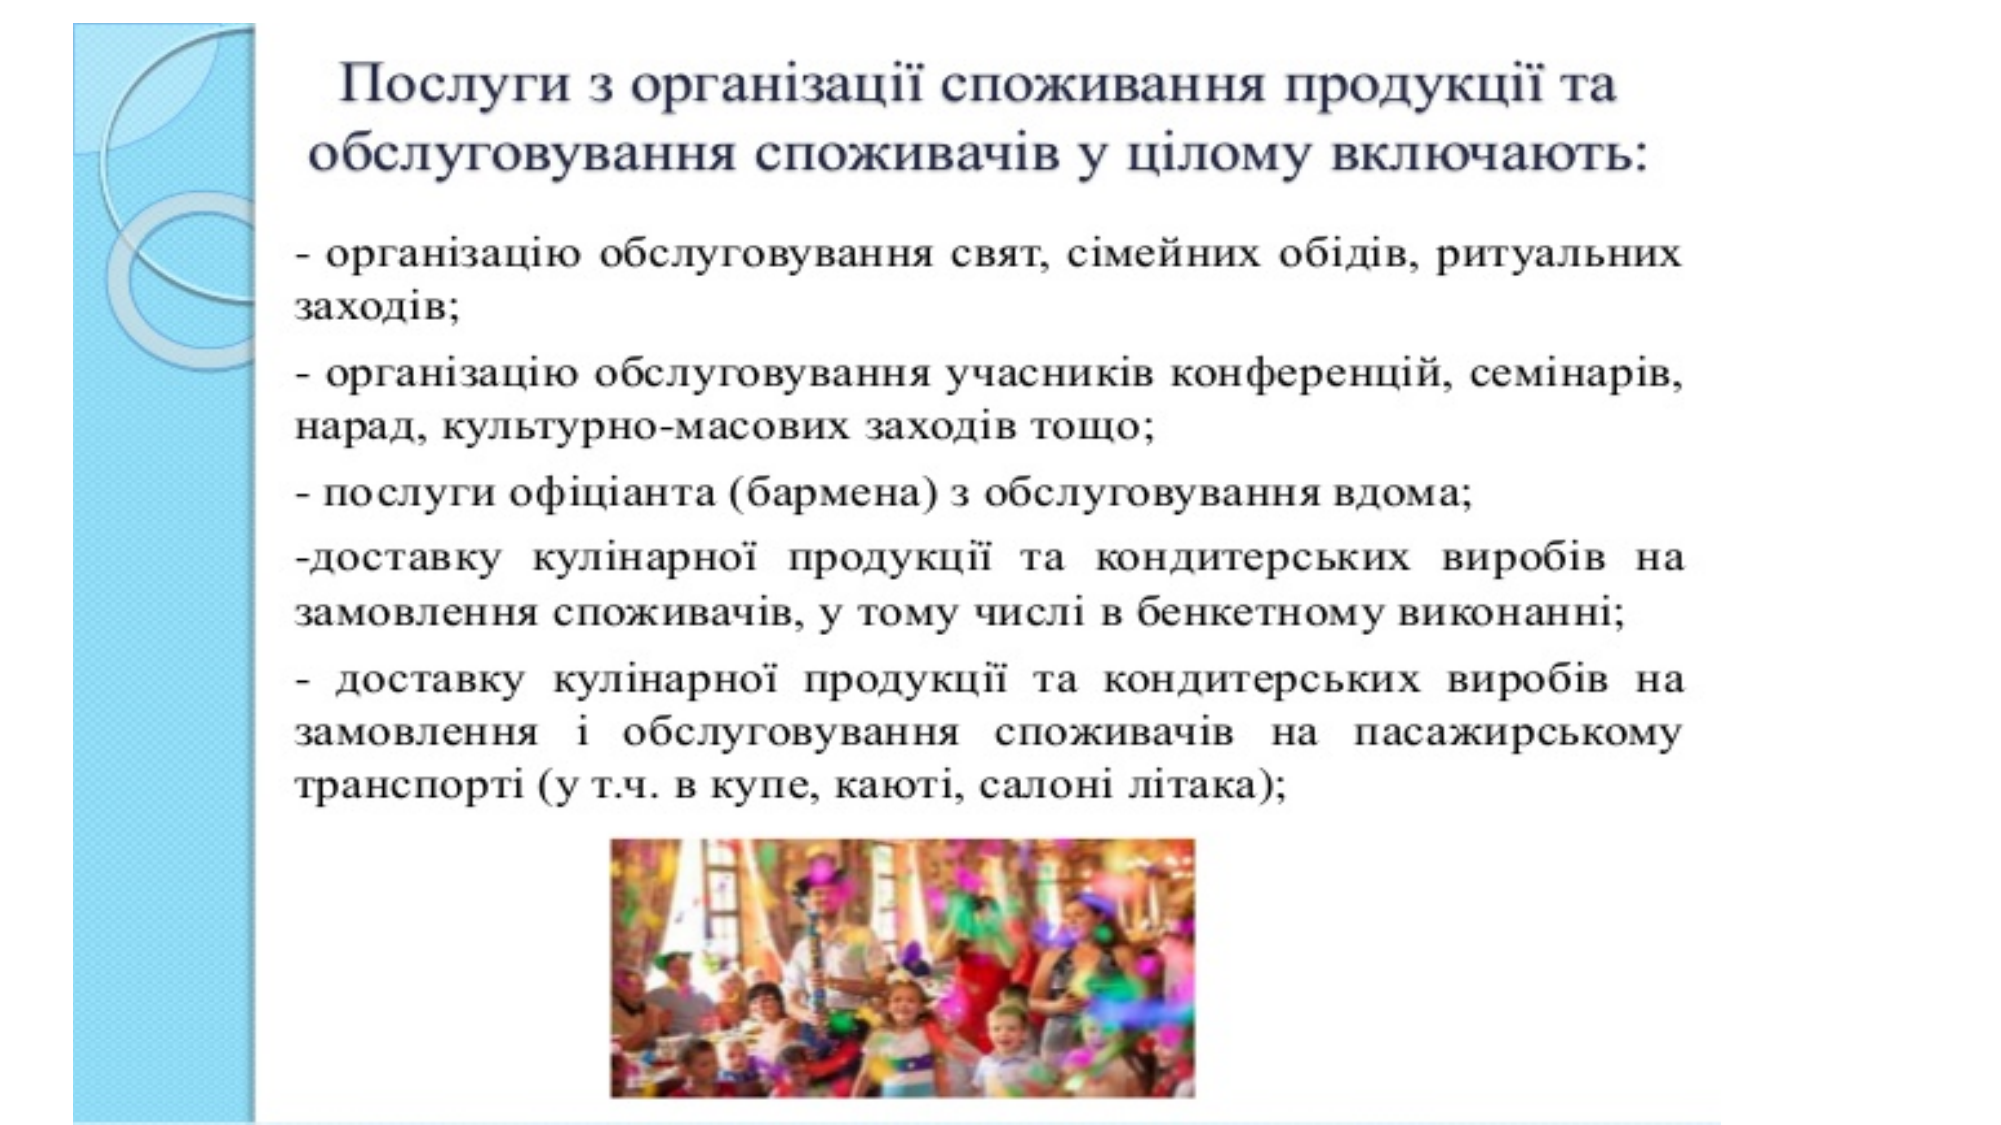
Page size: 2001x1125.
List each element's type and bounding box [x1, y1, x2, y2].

picture [73, 23, 1721, 1125]
